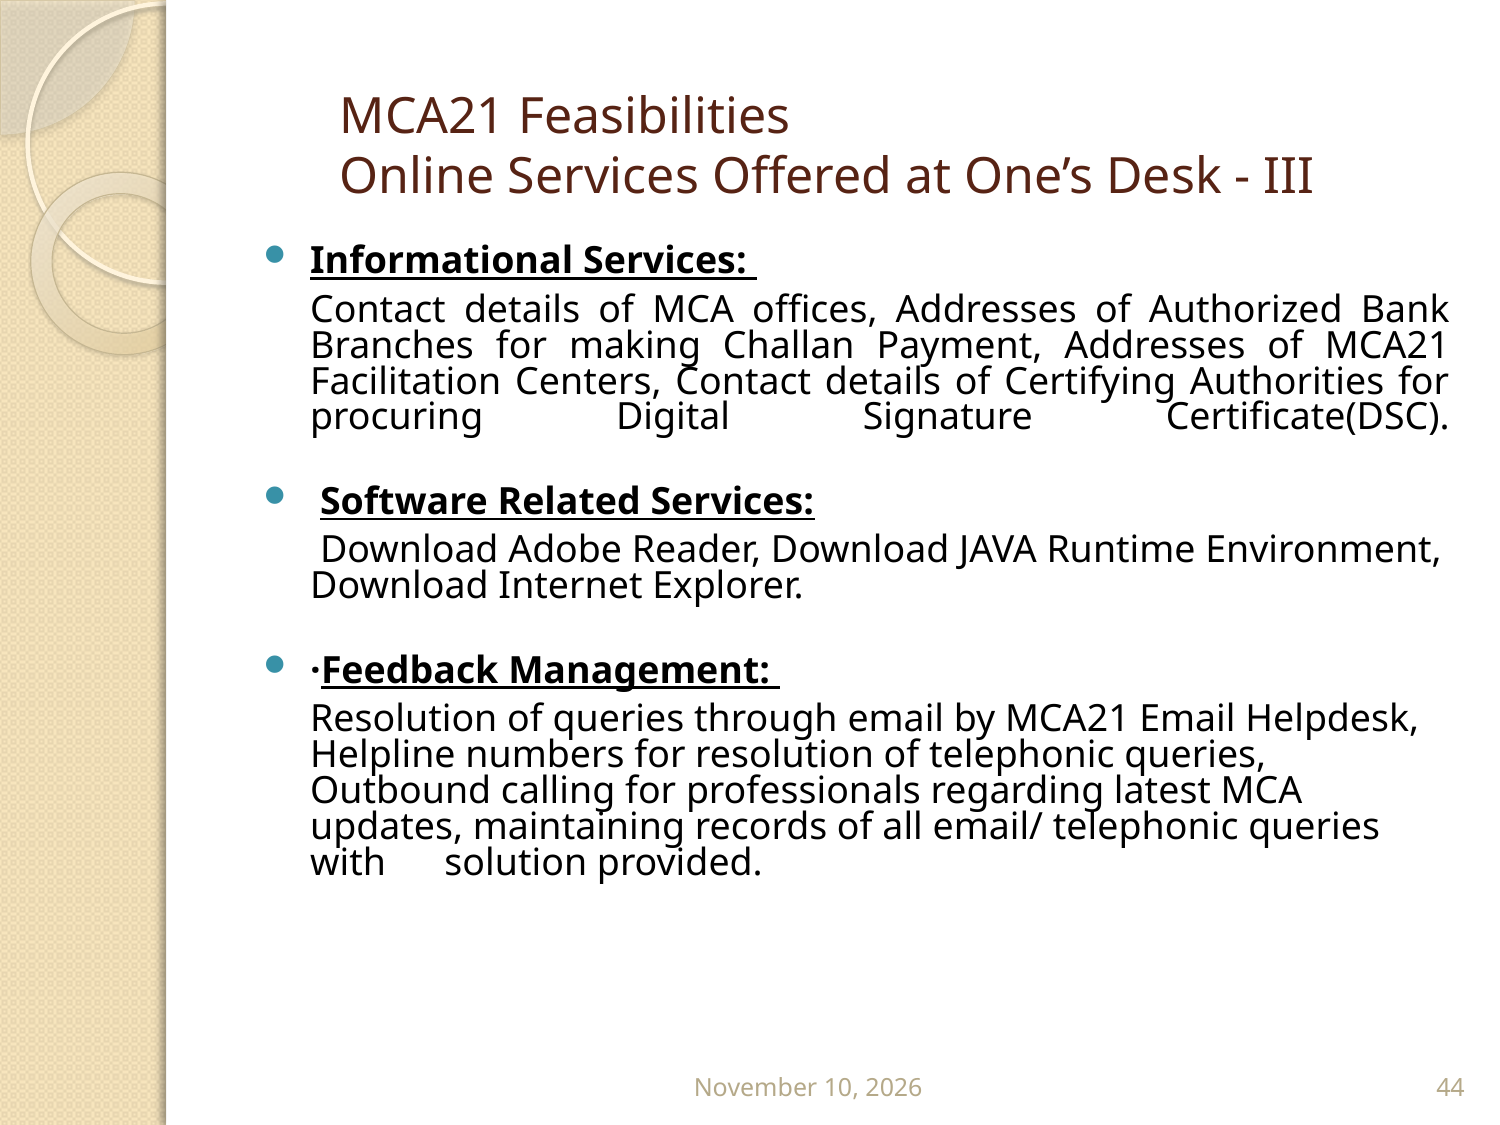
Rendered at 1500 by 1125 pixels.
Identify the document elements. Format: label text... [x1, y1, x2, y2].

title MCA21 Feasibilities Online Services Offered at One’s Desk - III [324, 50, 1425, 237]
list Informational Services: Contact details of MCA offices, Addresses of Authorized Bank Branches for making Challan Payment, Addresses of MCA21 Facilitation Centers, Contact details of Certifying Authorities for procuring Digital Signature Certificate(DSC). Software Related Services: Download Adobe Reader, Download JAVA Runtime Environment, Download Internet Explorer. ·Feedback Management: Resolution of queries through email by MCA21 Email Helpdesk, Helpline numbers for resolution of telephonic queries, Outbound calling for professionals regarding latest MCA updates, maintaining records of all email/ telephonic queries with solution provided. [235, 237, 1466, 1025]
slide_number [587, 1034, 938, 1113]
slide_number 44 [1413, 1034, 1488, 1113]
